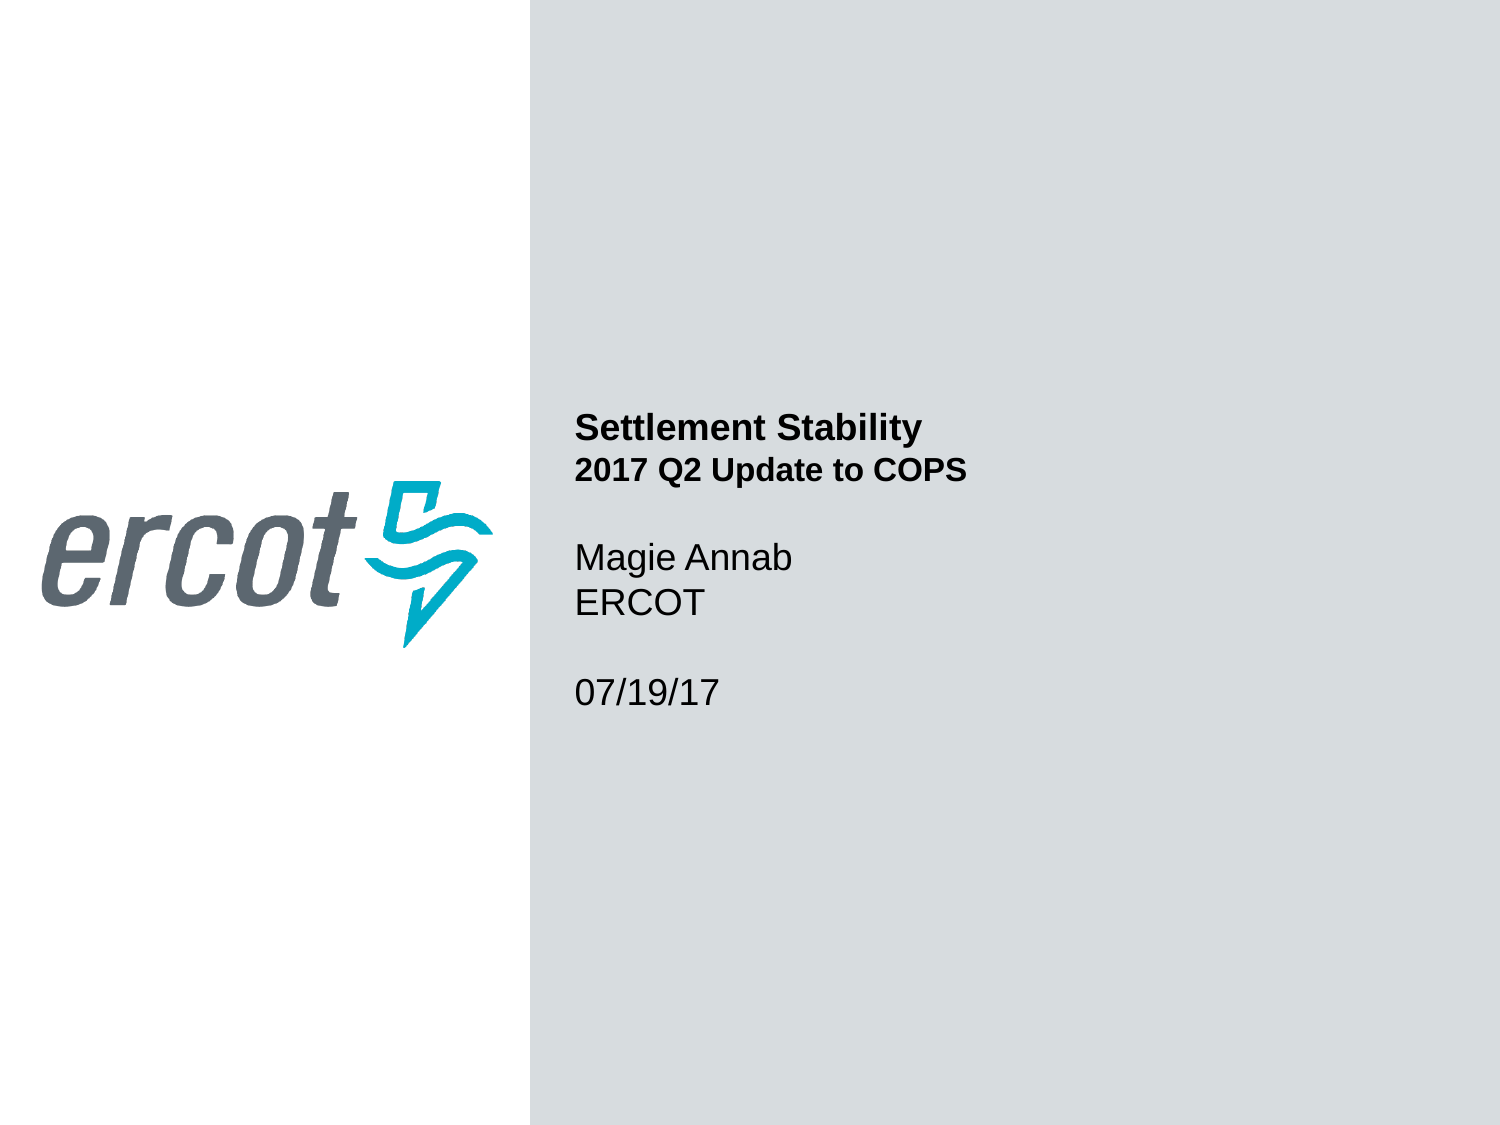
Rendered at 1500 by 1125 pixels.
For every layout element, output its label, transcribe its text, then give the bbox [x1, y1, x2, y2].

picture [32, 471, 501, 654]
text_box Settlement Stability 2017 Q2 Update to COPS Magie Annab ERCOT 07/19/17 [559, 395, 1486, 721]
